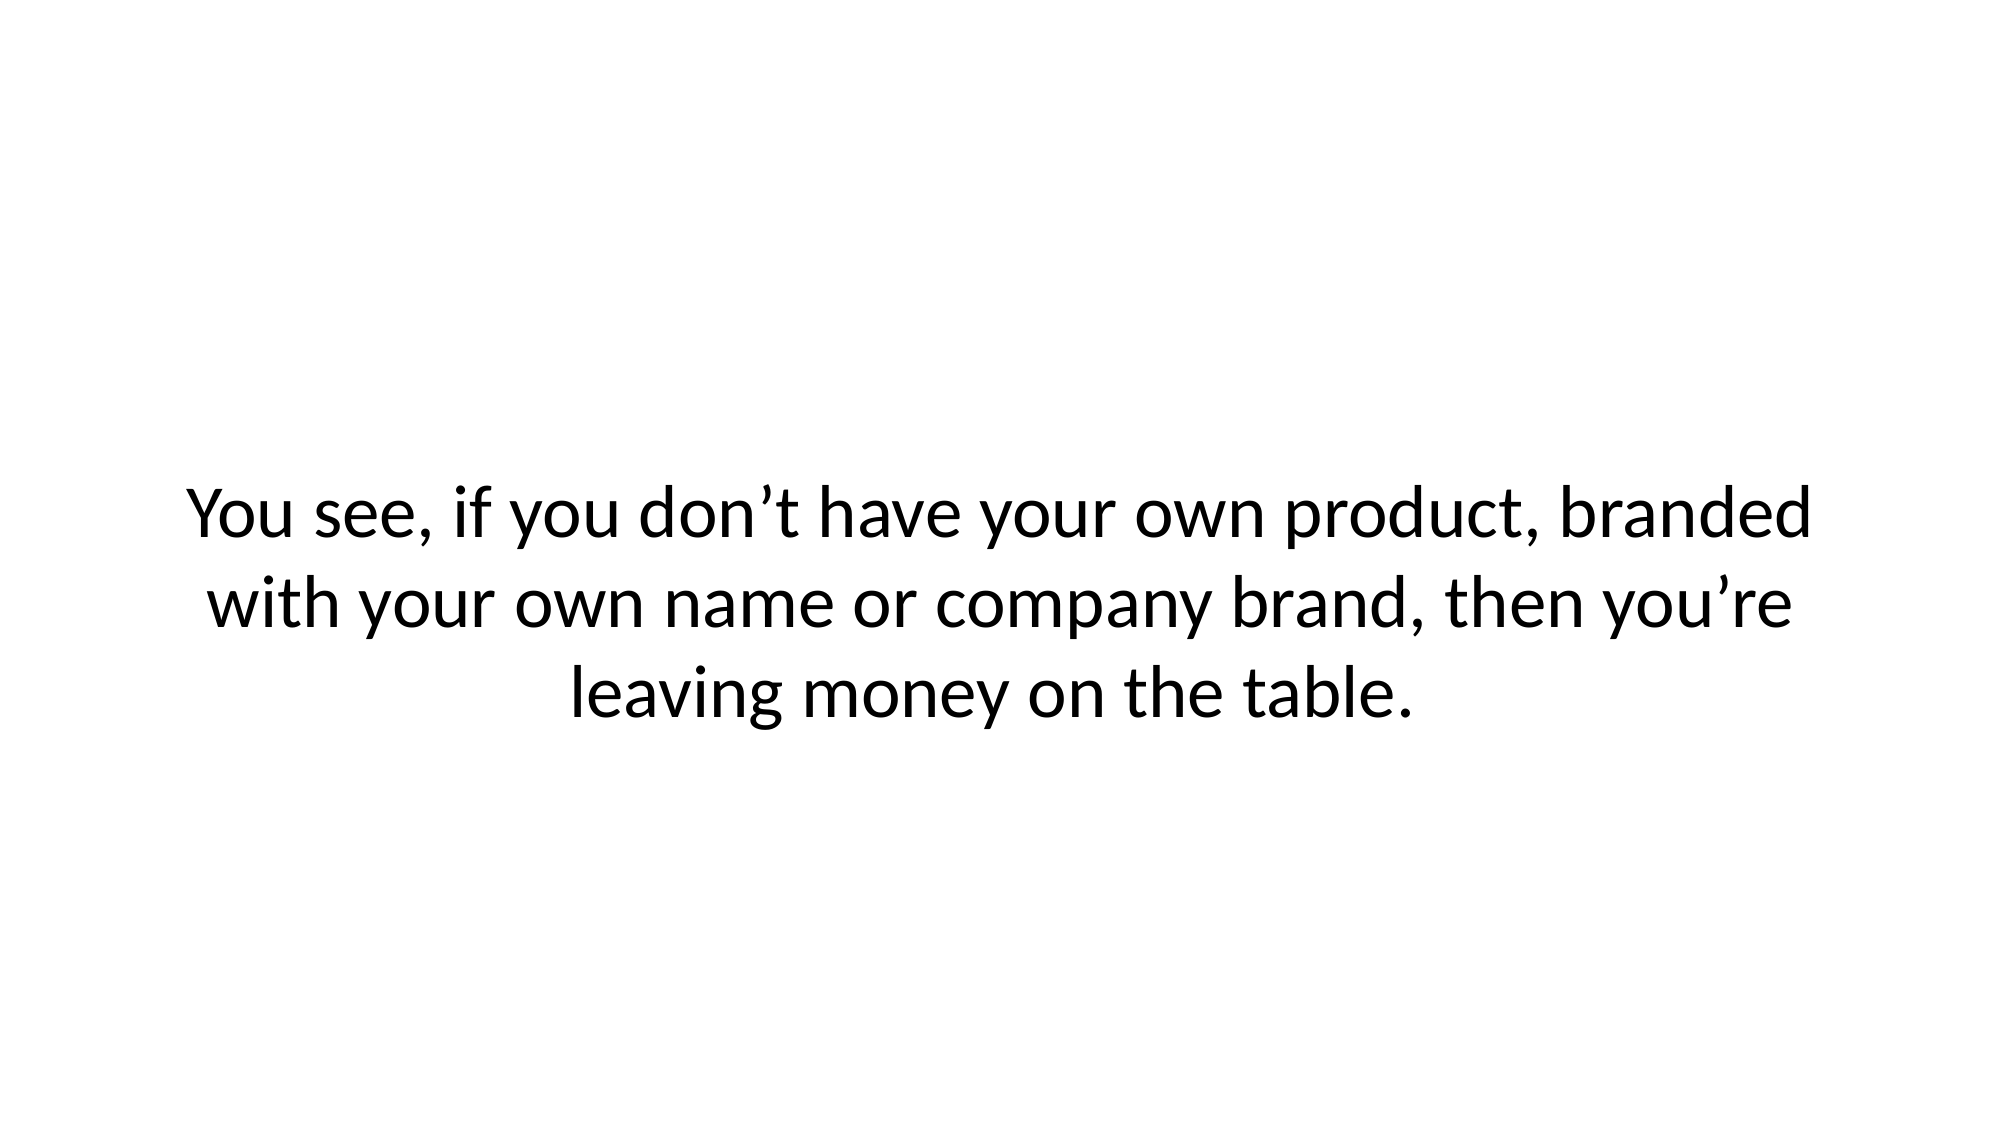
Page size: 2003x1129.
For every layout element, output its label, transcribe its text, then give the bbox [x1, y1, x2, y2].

title You see, if you don’t have your own product, branded with your own name or company brand, then you’re leaving money on the table. [150, 350, 1853, 844]
